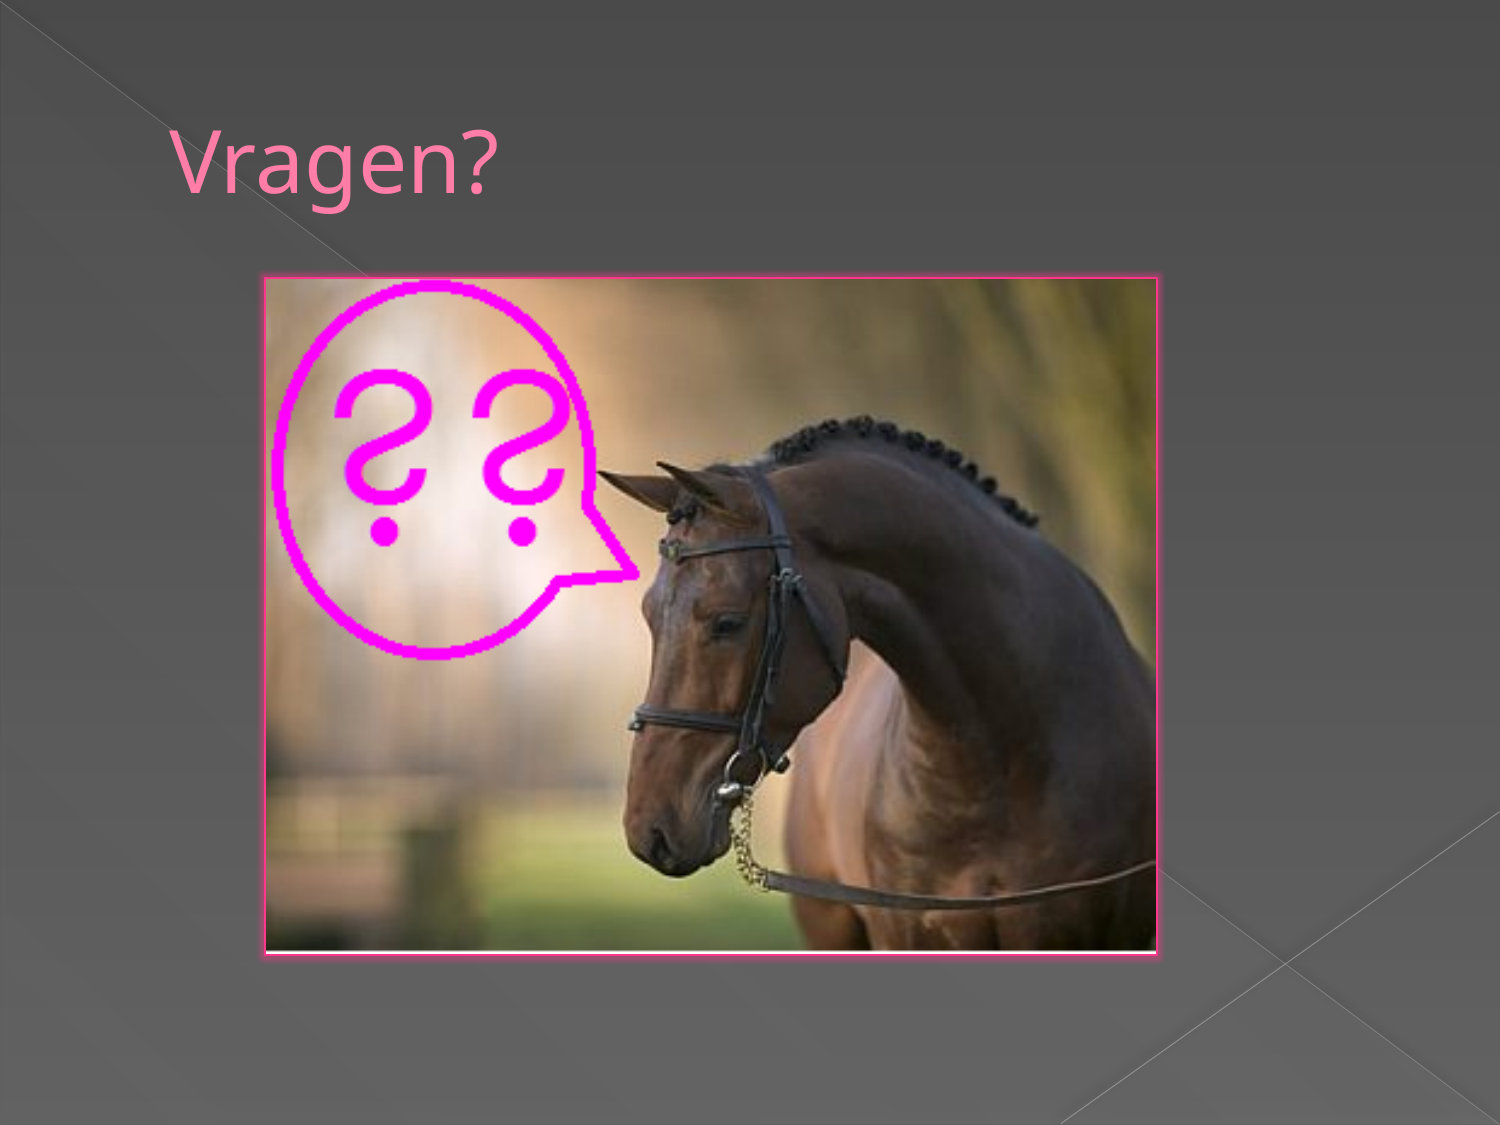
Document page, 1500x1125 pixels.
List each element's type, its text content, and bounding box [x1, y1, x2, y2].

title Vragen? [75, 43, 1425, 274]
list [265, 278, 1156, 954]
